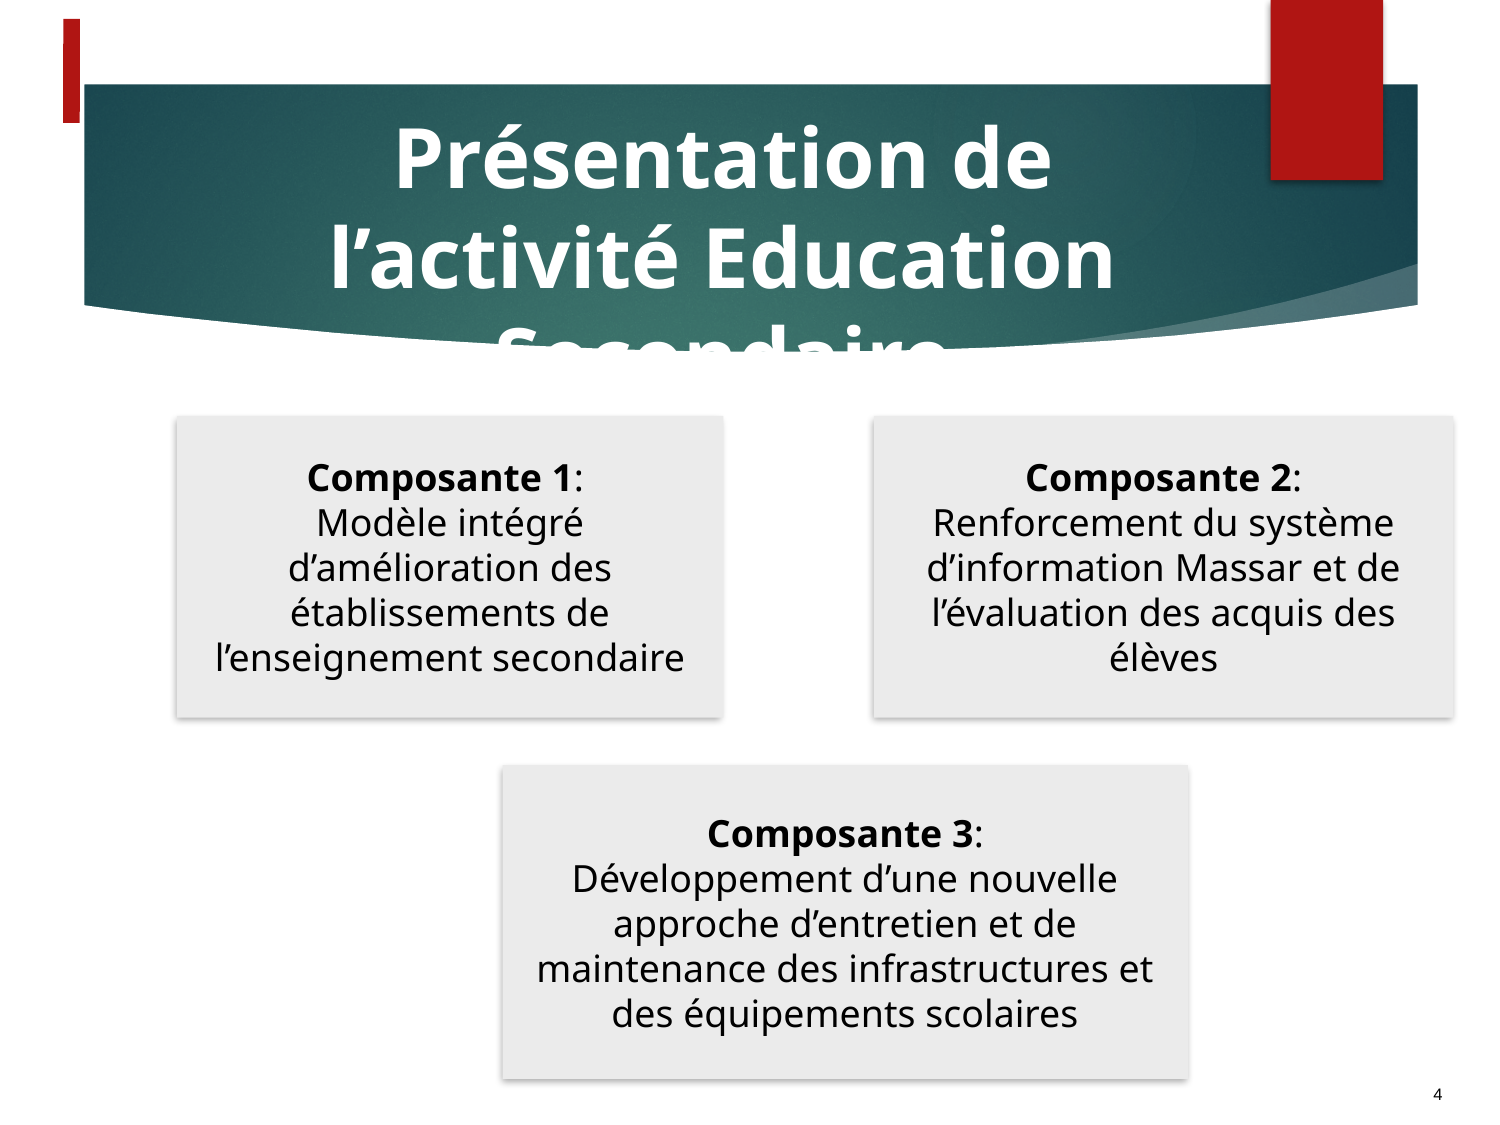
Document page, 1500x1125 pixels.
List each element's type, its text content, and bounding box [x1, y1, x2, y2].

text_box Composante 3: Développement d’une nouvelle approche d’entretien et de maintenance des infrastructures et des équipements scolaires [502, 764, 1189, 1080]
text_box Présentation de l’activité Education Secondaire [234, 98, 1213, 413]
text_box Composante 2: Renforcement du système d’information Massar et de l’évaluation des acquis des élèves [873, 415, 1454, 718]
text_box Composante 1: Modèle intégré d’amélioration des établissements de l’enseignement secondaire [176, 415, 724, 718]
